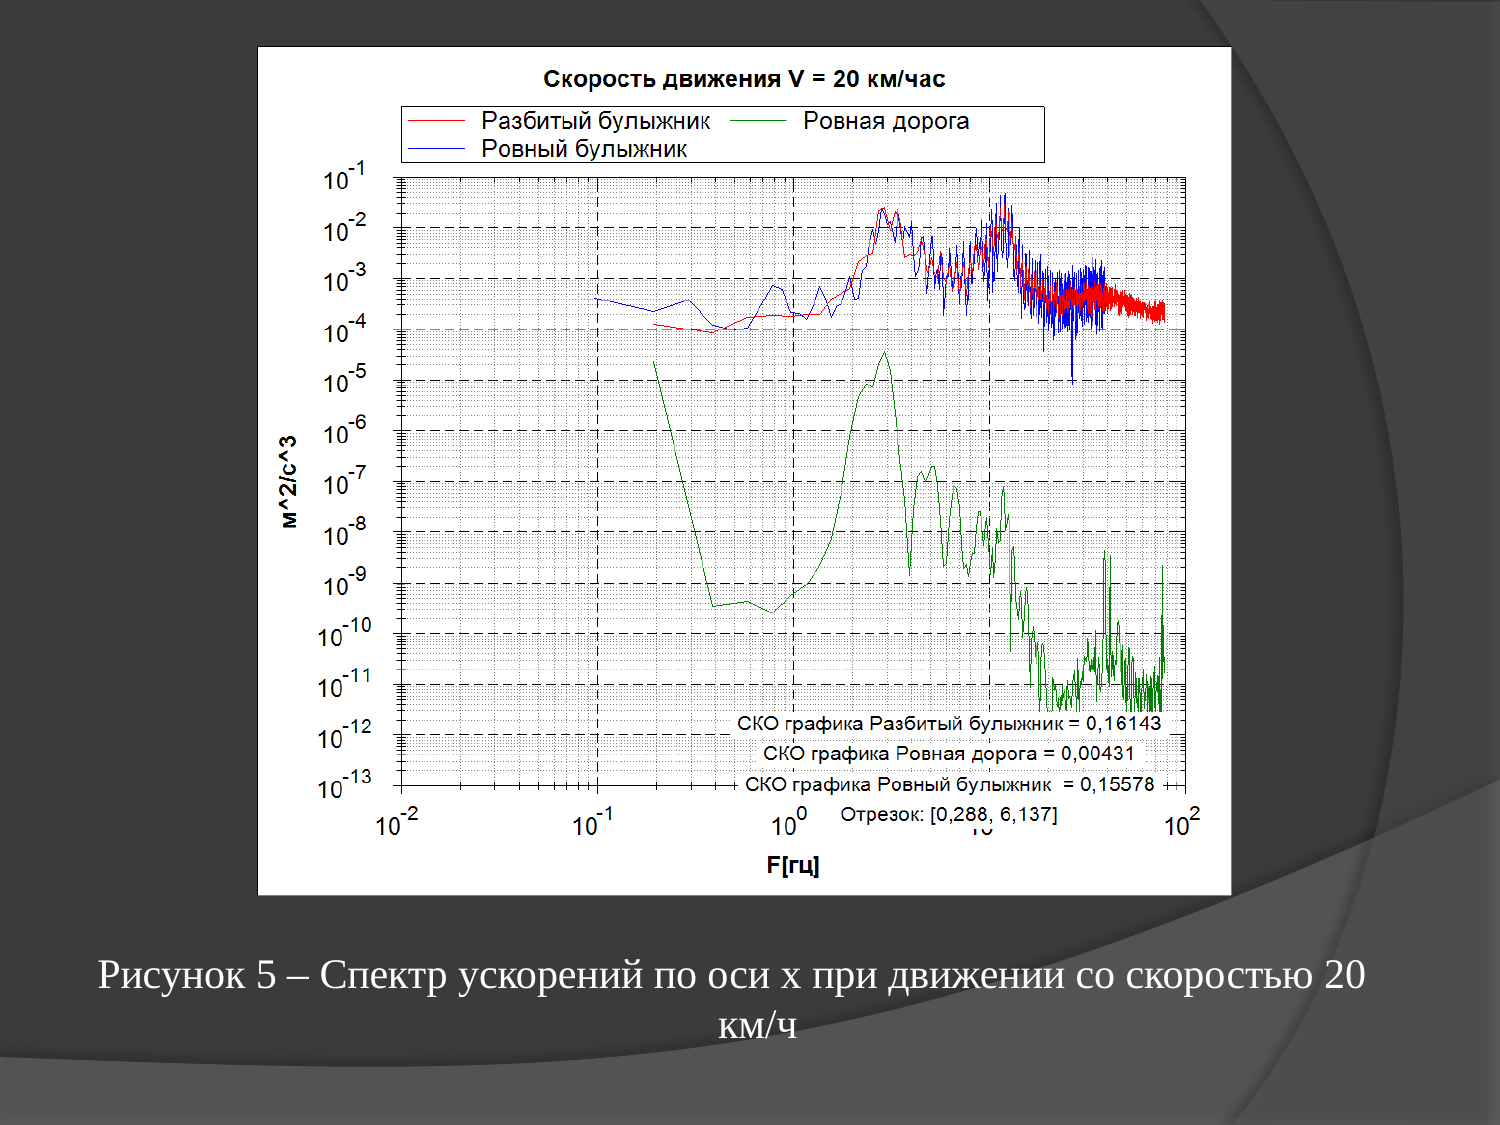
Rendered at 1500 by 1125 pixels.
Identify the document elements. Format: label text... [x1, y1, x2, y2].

picture [257, 46, 1232, 896]
list Рисунок 5 – Спектр ускорений по оси х при движении со скоростью 20 км/ч [75, 937, 1383, 1055]
